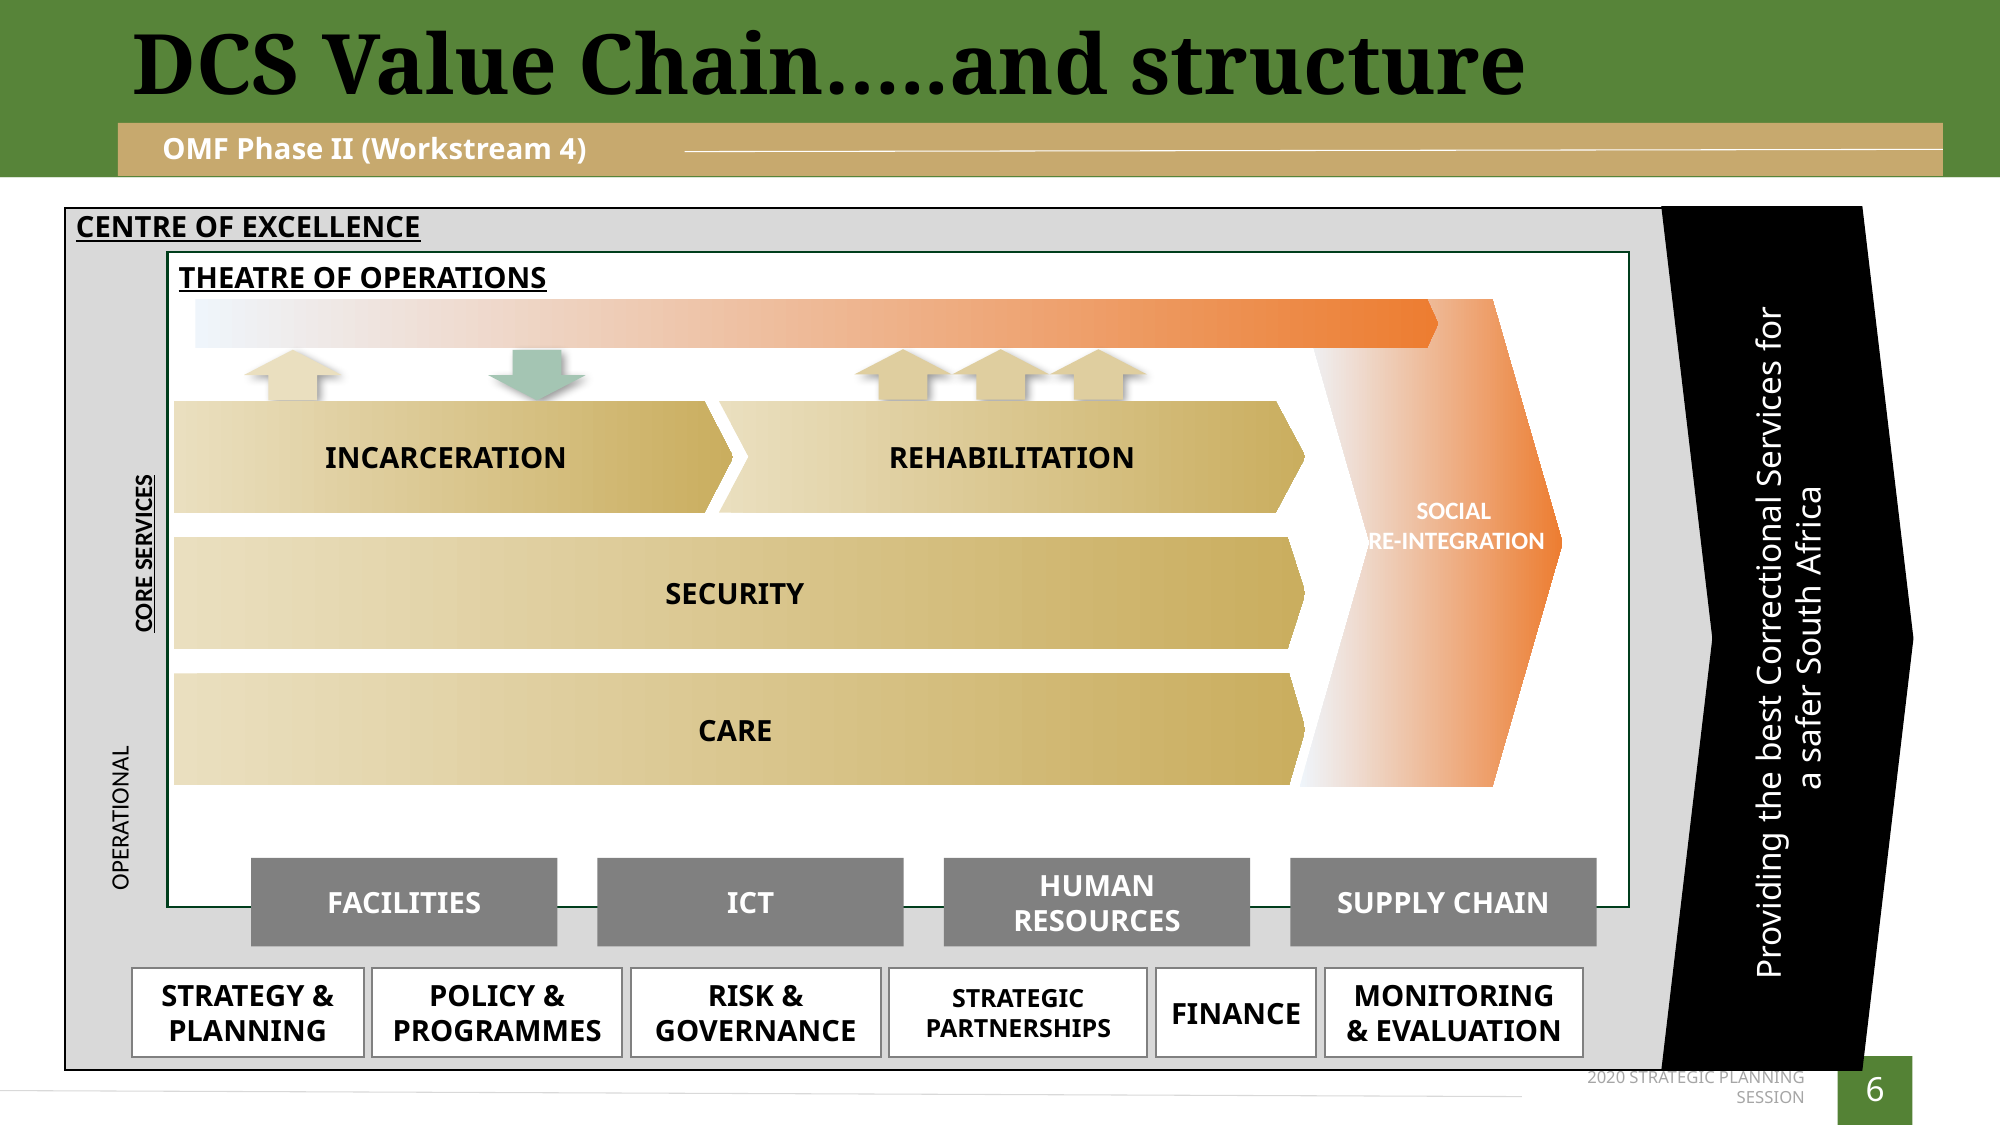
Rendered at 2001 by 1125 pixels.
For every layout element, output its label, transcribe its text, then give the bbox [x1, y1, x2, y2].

text_box [117, 135, 1943, 176]
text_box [195, 298, 1567, 788]
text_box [60, 201, 1713, 1070]
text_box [173, 400, 1306, 786]
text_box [148, 251, 1630, 947]
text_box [243, 349, 1148, 400]
text_box [685, 122, 1943, 149]
text_box DCS Value Chain…..and structure [117, 0, 1913, 135]
text_box xx [1713, 203, 1913, 269]
text_box [0, 0, 2000, 178]
text_box OMF Phase II (Workstream 4) [162, 135, 685, 166]
text_box Providing the best Correctional Services for a safer South Africa [1713, 207, 1913, 1070]
